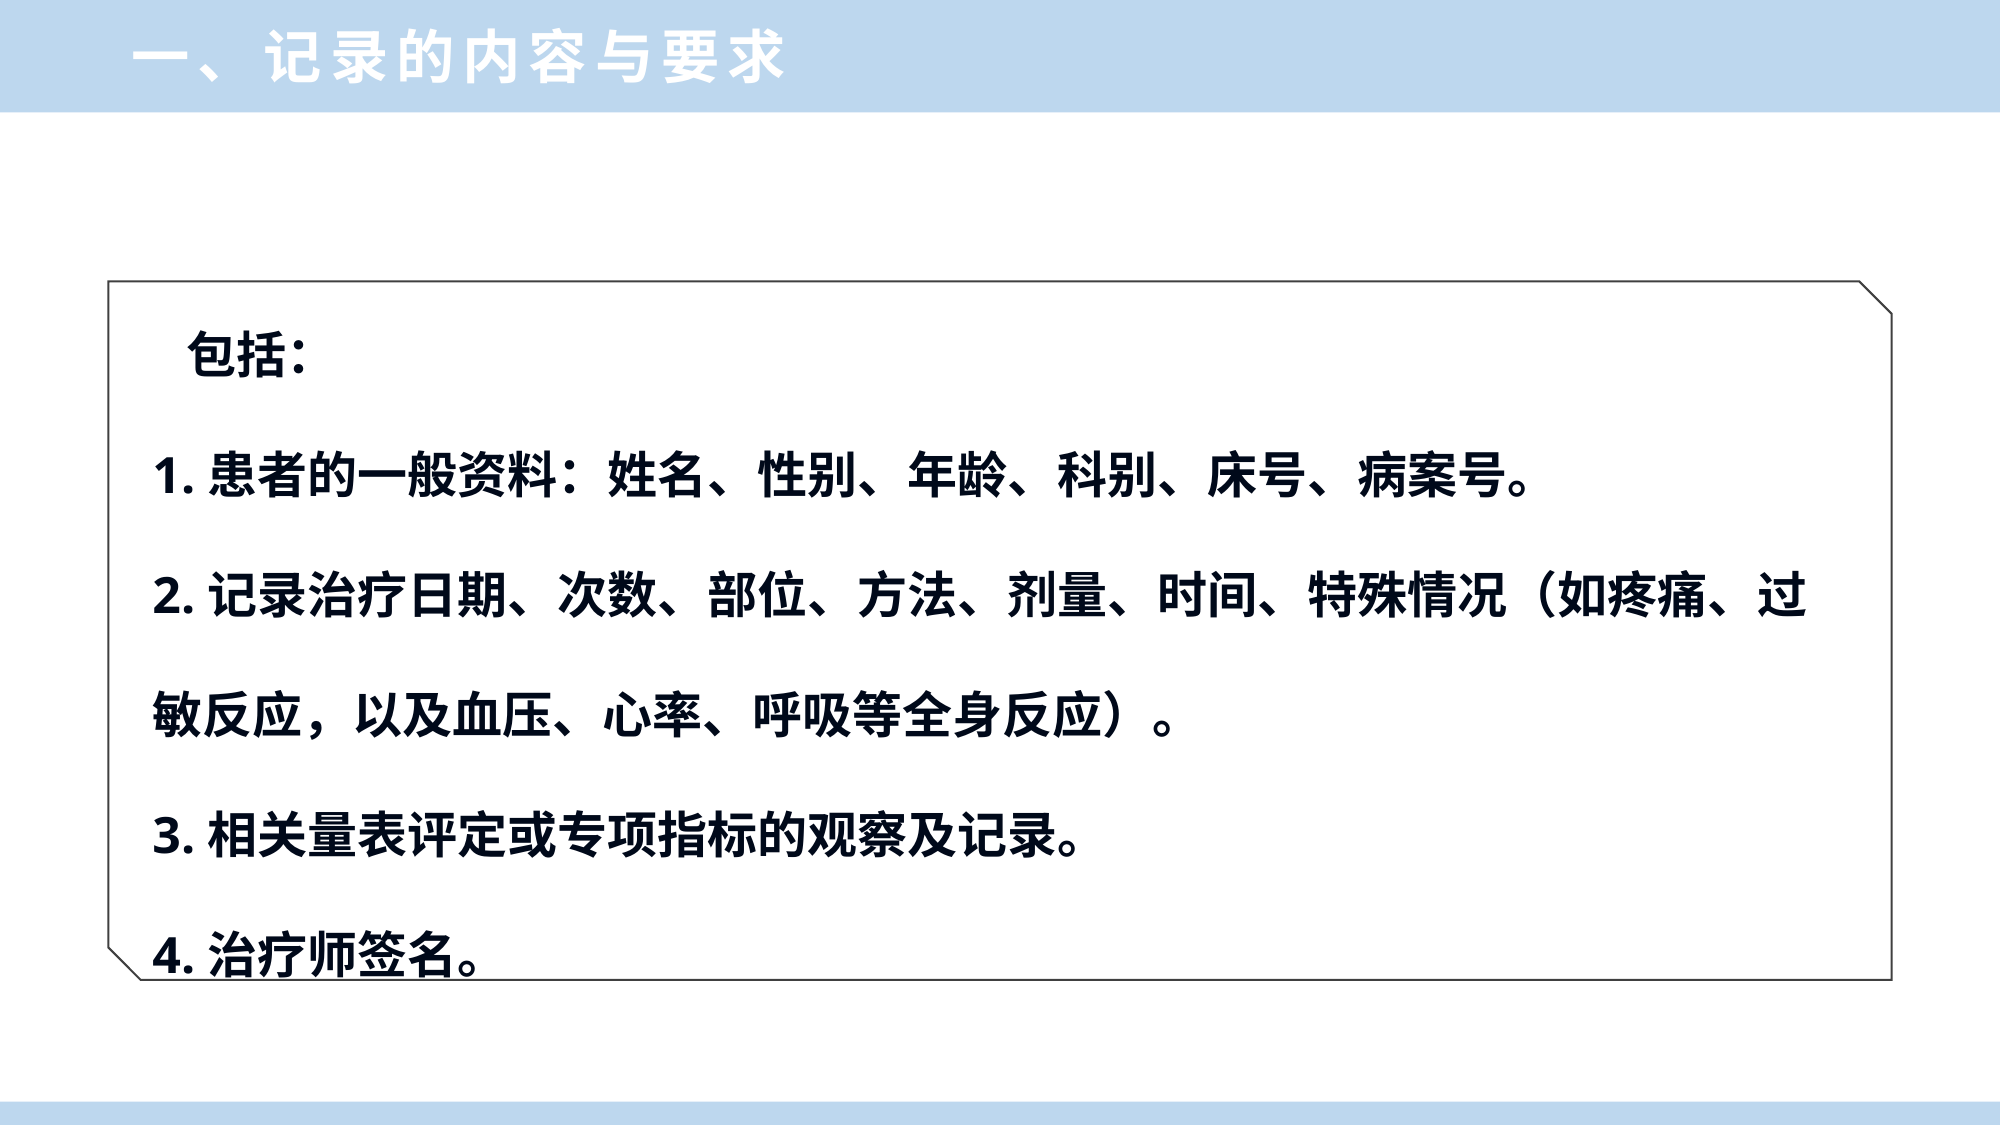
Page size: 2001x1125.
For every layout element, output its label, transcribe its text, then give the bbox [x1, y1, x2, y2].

text_box [107, 280, 137, 978]
text_box 一、记录的内容与要求 [116, 12, 802, 98]
text_box 包括： 1.患者的一般资料：姓名、性别、年龄、科别、床号、病案号。 2.记录治疗日期、次数、部位、方法、剂量、时间、特殊情况（如疼痛、过敏反应，以及血压、心率、呼吸等全身反应）。 3.相关量表评定或专项指标的观察及记录。 4.治疗师签名。 [137, 255, 1842, 991]
text_box [1842, 280, 1893, 981]
